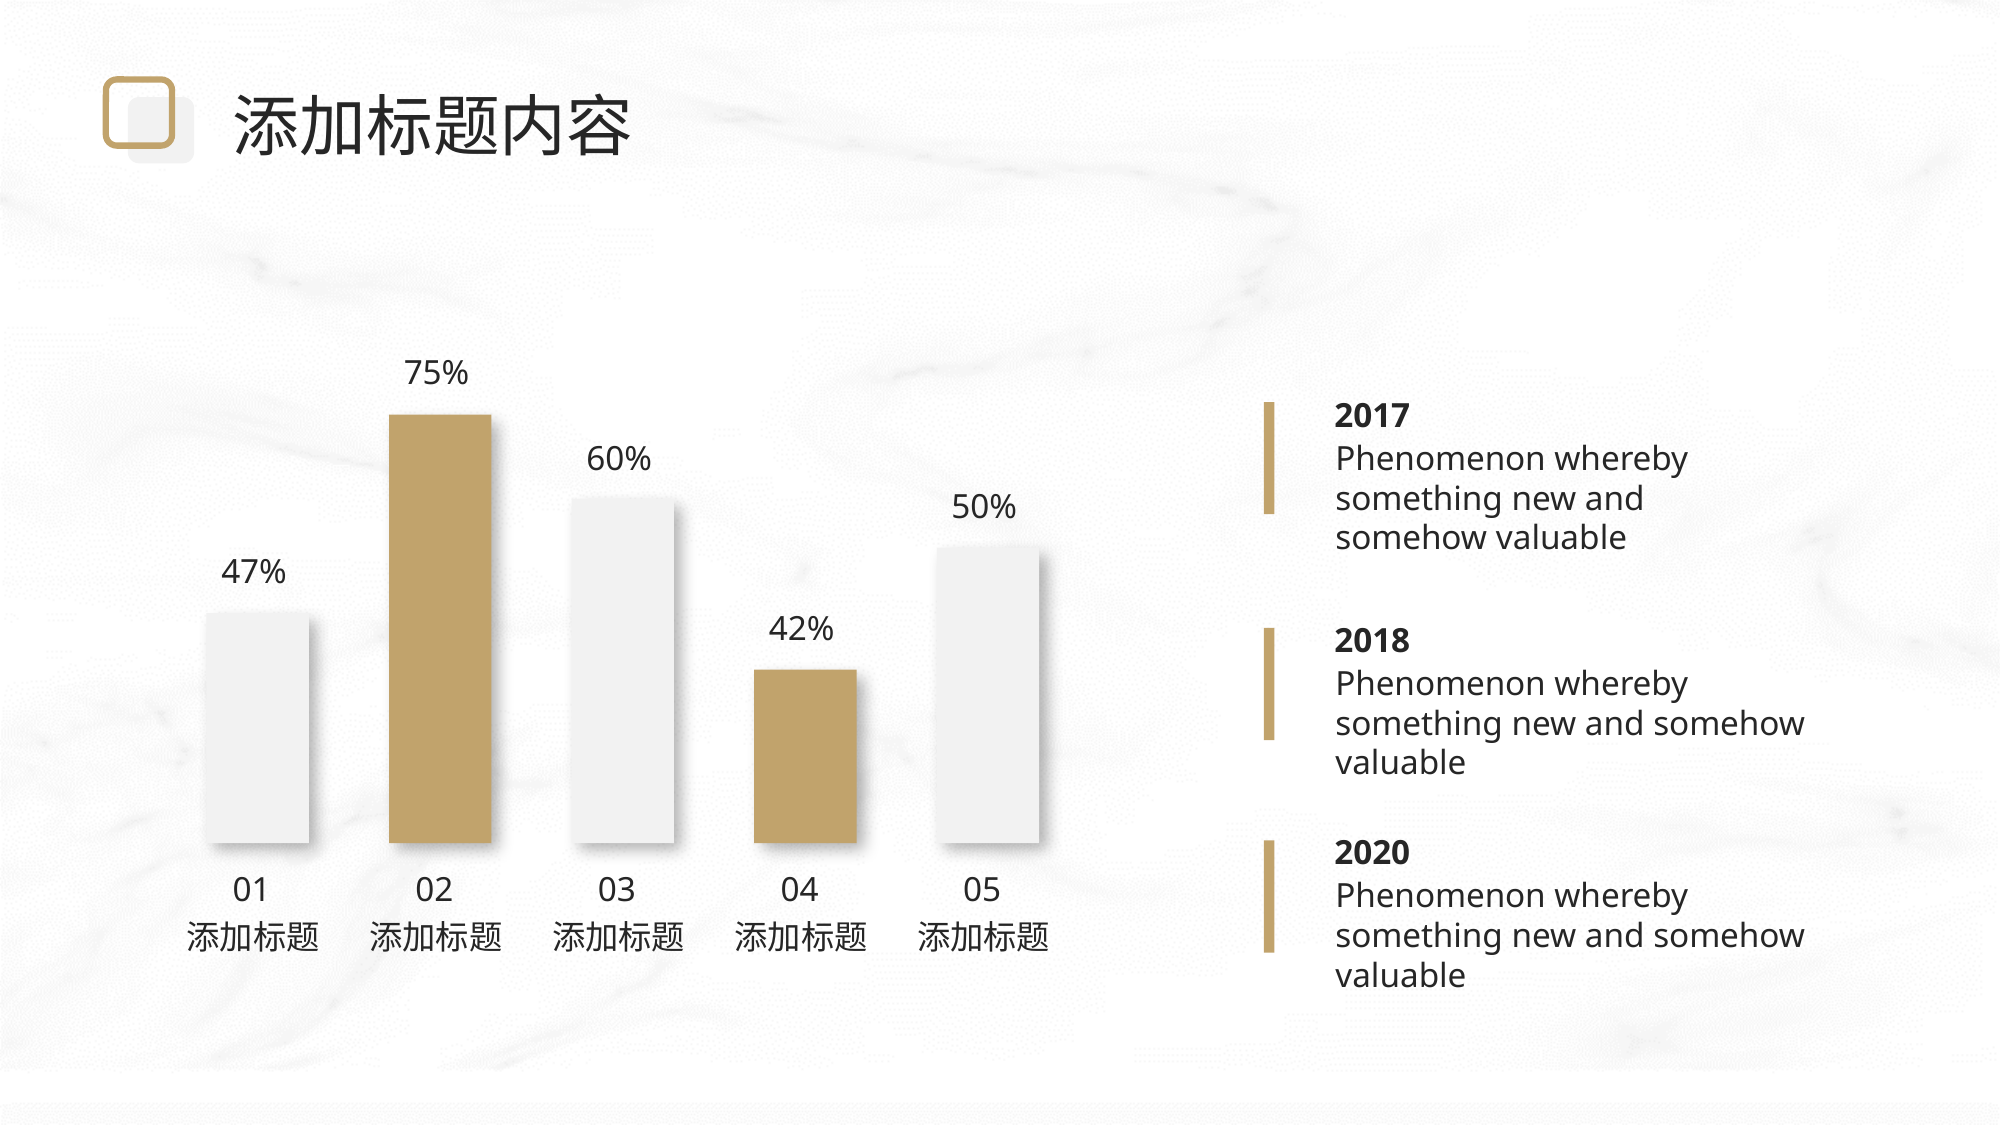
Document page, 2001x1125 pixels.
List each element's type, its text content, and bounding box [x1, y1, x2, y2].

text_box Phenomenon whereby something new and somehow valuable [1320, 654, 1827, 789]
text_box [1263, 627, 1276, 741]
text_box Phenomenon whereby something new and somehow valuable [1320, 866, 1827, 1002]
text_box 添加标题内容 [218, 76, 649, 171]
text_box 2017 [1319, 386, 1506, 442]
text_box 2020 [1319, 824, 1506, 879]
text_box [1263, 401, 1276, 515]
text_box 2018 [1319, 611, 1506, 667]
text_box [1263, 839, 1276, 954]
text_box Phenomenon whereby something new and somehow valuable [1320, 429, 1818, 564]
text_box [105, 79, 195, 164]
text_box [172, 343, 1074, 965]
